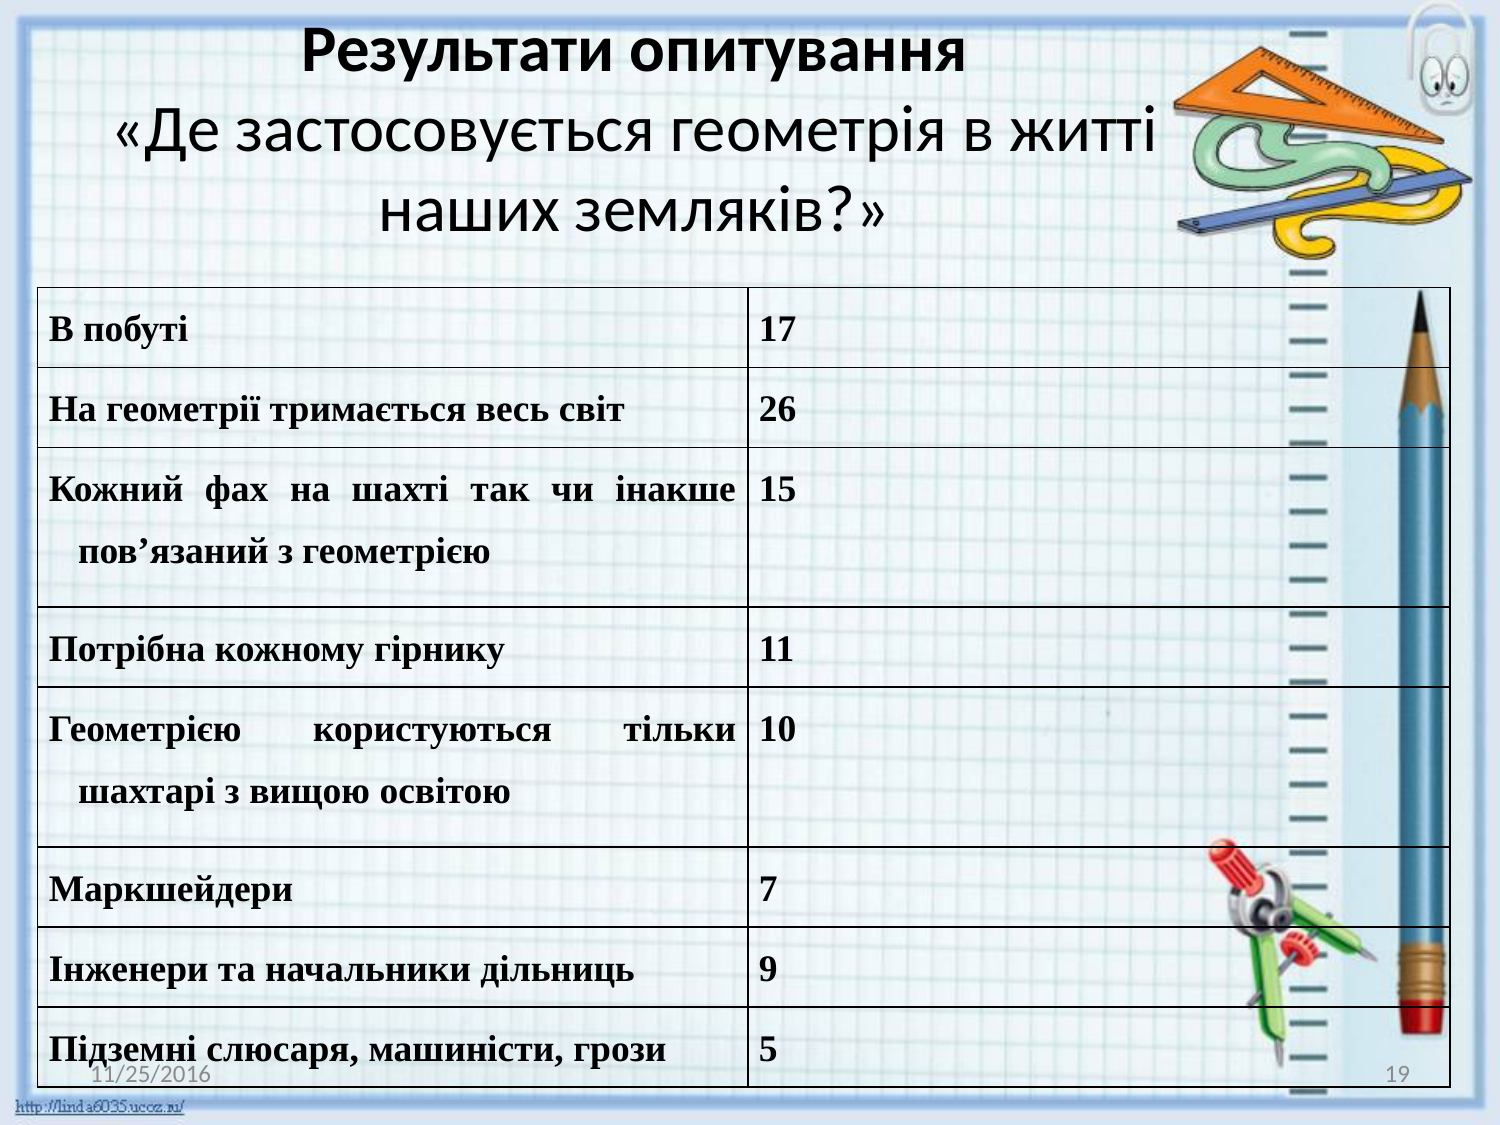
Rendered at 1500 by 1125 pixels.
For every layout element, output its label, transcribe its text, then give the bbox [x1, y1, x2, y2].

table_cell Кожний фах на шахті так чи інакше пов’язаний з геометрією [38, 448, 747, 606]
title Результати опитування «Де застосовується геометрія в житті наших земляків?» [0, 30, 1270, 219]
table_header В побуті [38, 288, 747, 367]
slide_number 19 [1074, 1042, 1425, 1103]
table_cell 5 [749, 1008, 1449, 1086]
table_cell 15 [749, 448, 1449, 606]
table_cell 11 [749, 608, 1449, 686]
table_cell Інженери та начальники дільниць [38, 928, 747, 1006]
table_header 17 [749, 288, 1449, 367]
picture [0, 0, 1500, 1125]
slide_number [75, 1042, 425, 1103]
table_cell На геометрії тримається весь світ [38, 368, 747, 447]
table_cell Підземні слюсаря, машиністи, грози [38, 1008, 747, 1086]
table_cell Маркшейдери [38, 848, 747, 926]
table_cell Геометрією користуються тільки шахтарі з вищою освітою [38, 688, 747, 846]
table_cell 26 [749, 368, 1449, 447]
table_cell 7 [749, 848, 1449, 926]
table_cell Потрібна кожному гірнику [38, 608, 747, 686]
table_cell 10 [749, 688, 1449, 846]
table_cell 9 [749, 928, 1449, 1006]
